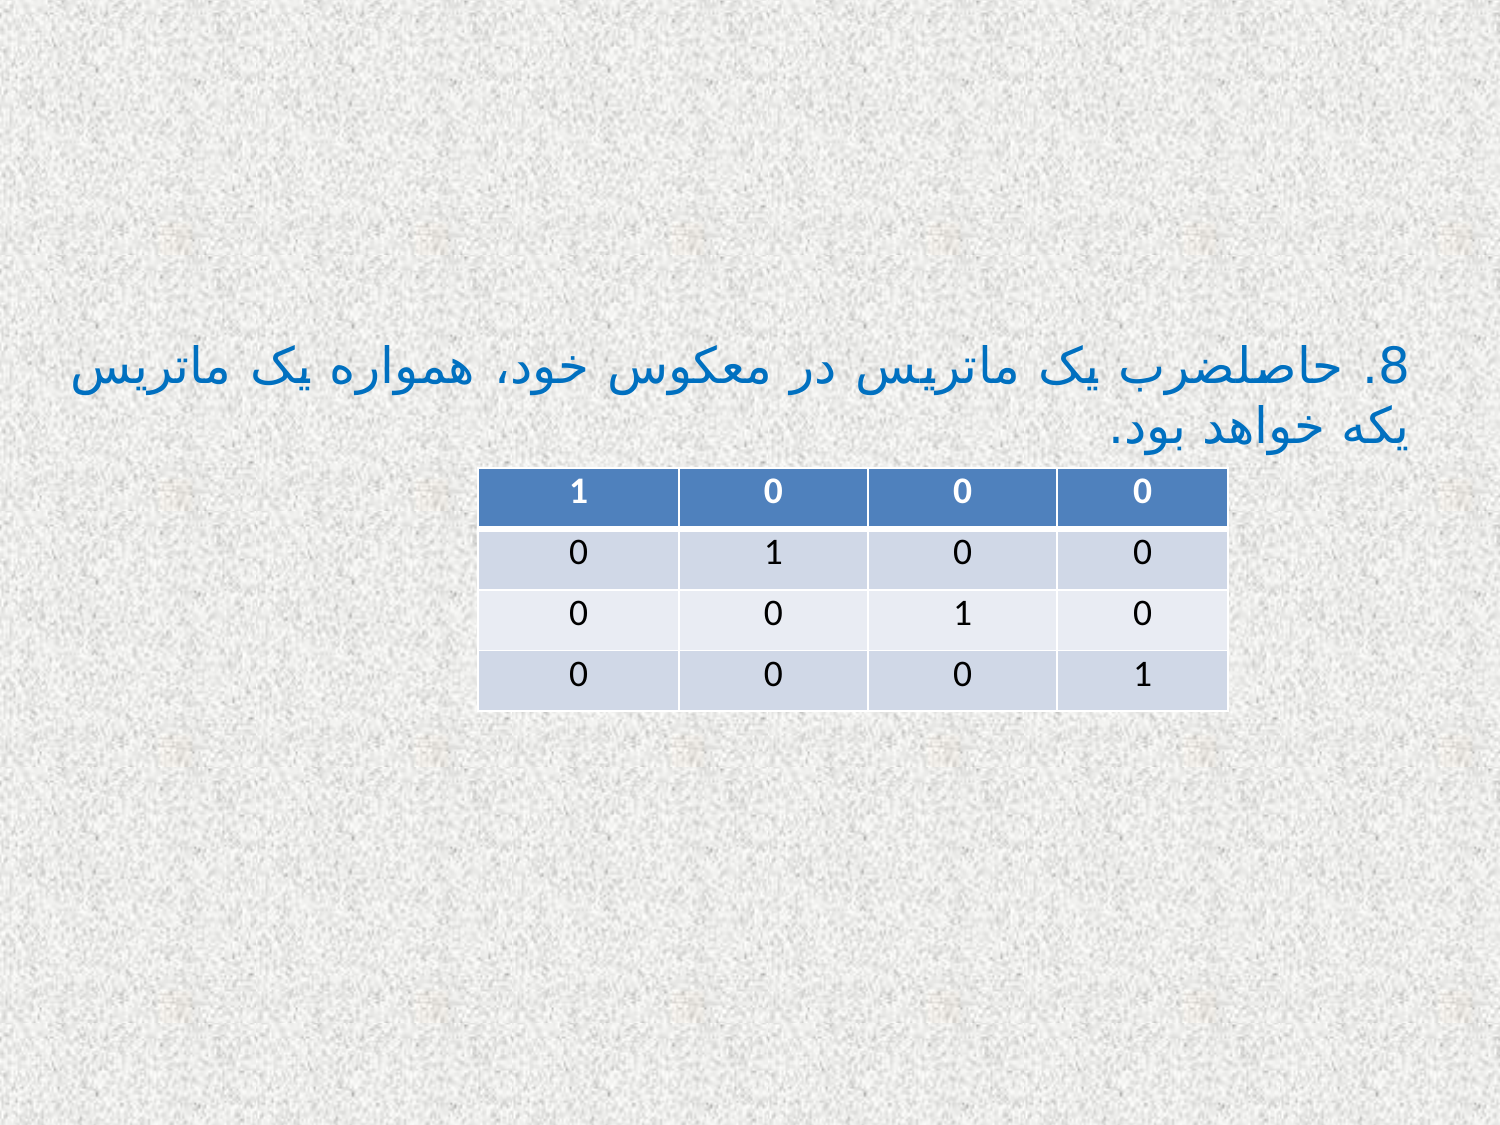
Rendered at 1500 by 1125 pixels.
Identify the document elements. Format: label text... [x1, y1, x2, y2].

table_cell 0 [1058, 532, 1227, 589]
table_cell 1 [1058, 651, 1227, 710]
list 8. حاصلضرب یک ماتریس در معکوس خود، همواره یک ماتریس یکه خواهد بود. [53, 326, 1425, 1125]
table_cell 0 [680, 591, 867, 650]
table_cell 1 [680, 532, 867, 589]
table_header 1 [479, 469, 678, 526]
table_cell 0 [479, 651, 678, 710]
table_cell 0 [869, 532, 1056, 589]
table_cell 0 [1058, 591, 1227, 650]
table_header 0 [869, 469, 1056, 526]
table_cell 1 [869, 591, 1056, 650]
table_cell 0 [479, 591, 678, 650]
table_cell 0 [869, 651, 1056, 710]
table_header 0 [1058, 469, 1227, 526]
table_header 0 [680, 469, 867, 526]
table_cell 0 [479, 532, 678, 589]
picture [0, 0, 1500, 1125]
table_cell 0 [680, 651, 867, 710]
